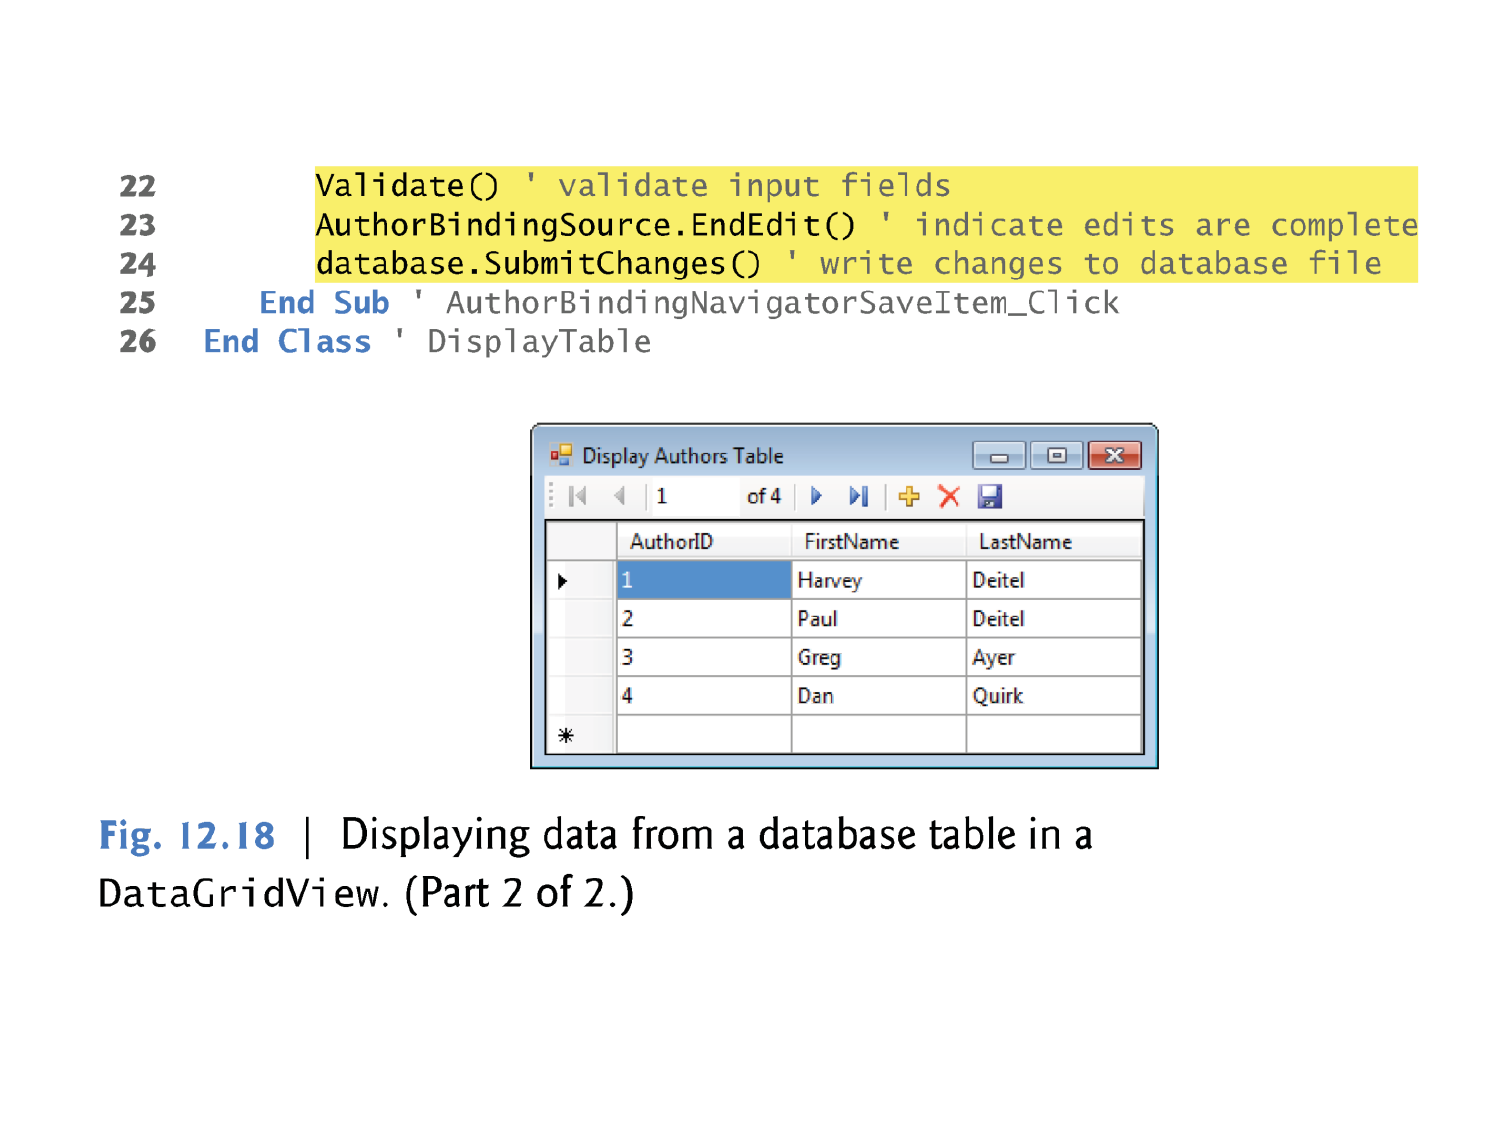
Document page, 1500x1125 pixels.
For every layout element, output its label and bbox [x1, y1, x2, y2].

picture [0, 54, 1443, 965]
